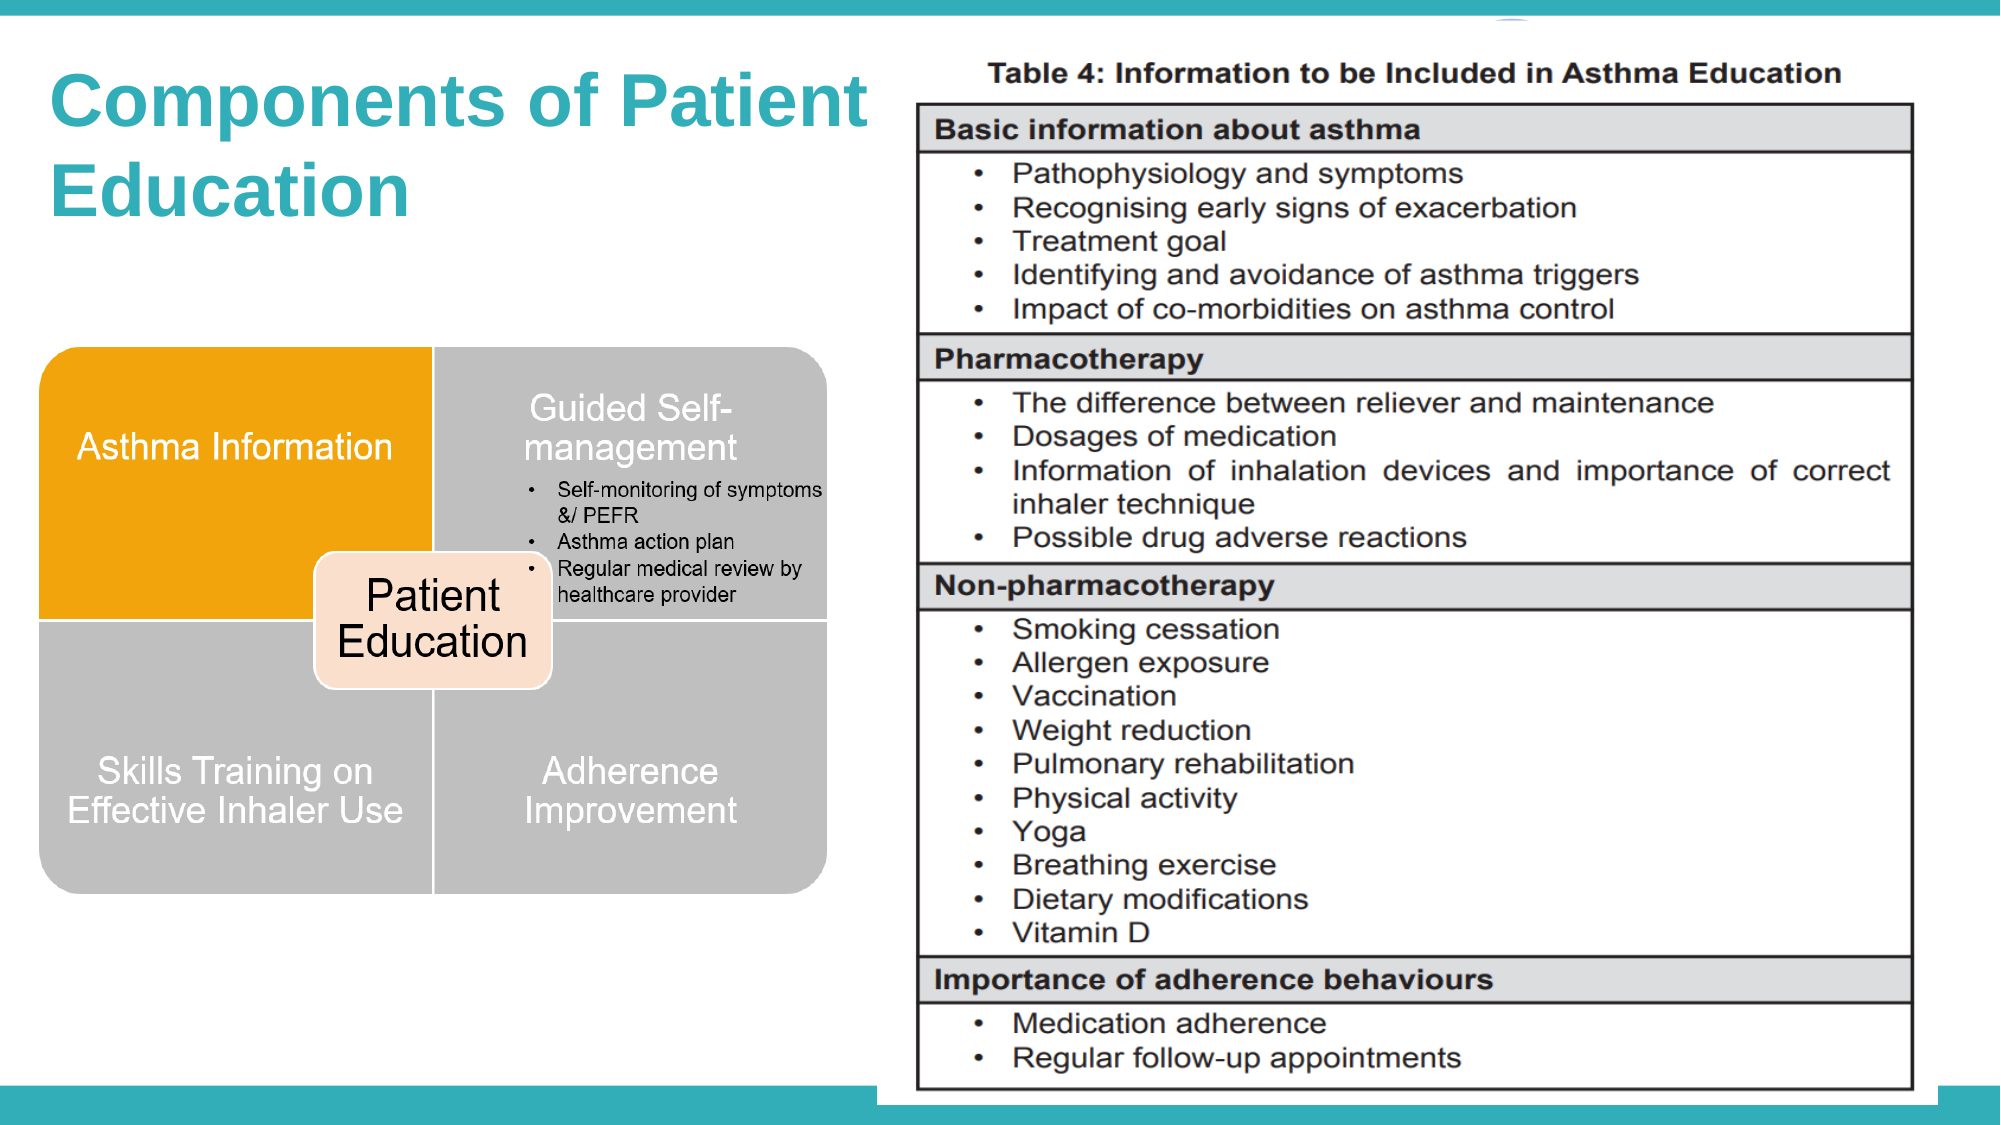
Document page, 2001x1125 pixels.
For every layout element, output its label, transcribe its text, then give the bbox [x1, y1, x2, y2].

text_box [1426, 19, 1992, 149]
list Components of Patient Education [34, 78, 872, 205]
picture [877, 37, 1938, 1105]
picture [34, 336, 842, 904]
